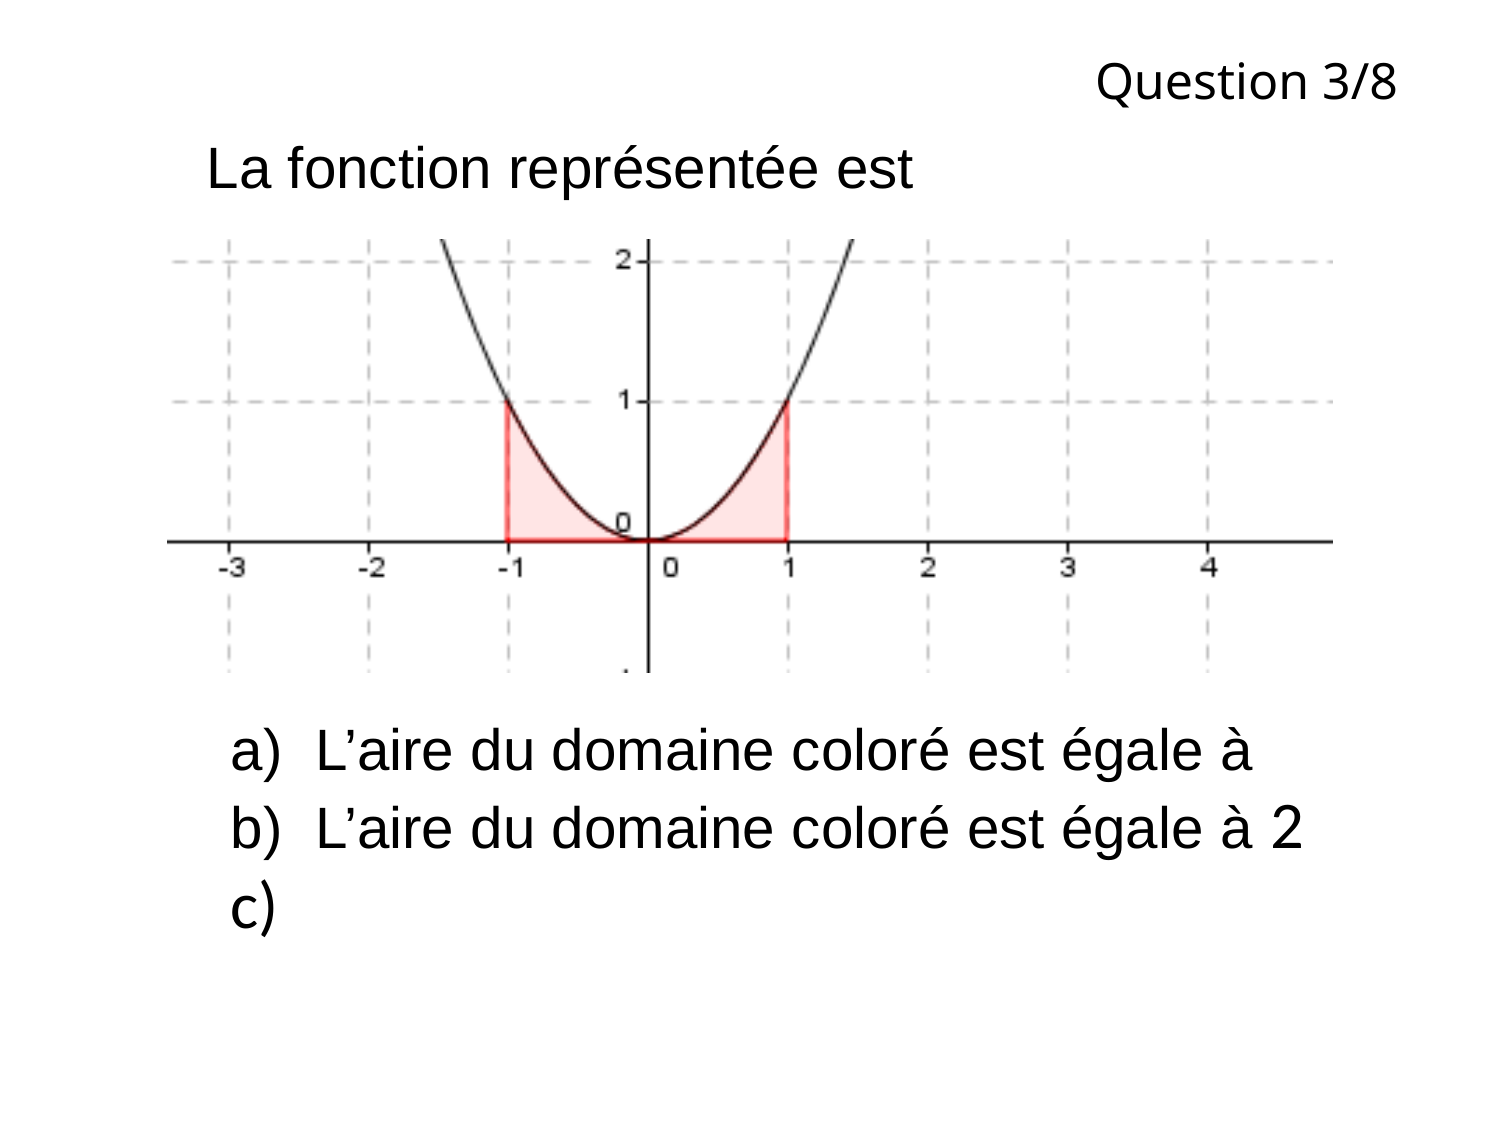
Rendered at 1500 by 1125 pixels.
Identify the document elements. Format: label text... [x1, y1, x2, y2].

picture [166, 239, 1333, 673]
text_box Question 3/8 [1080, 42, 1483, 118]
